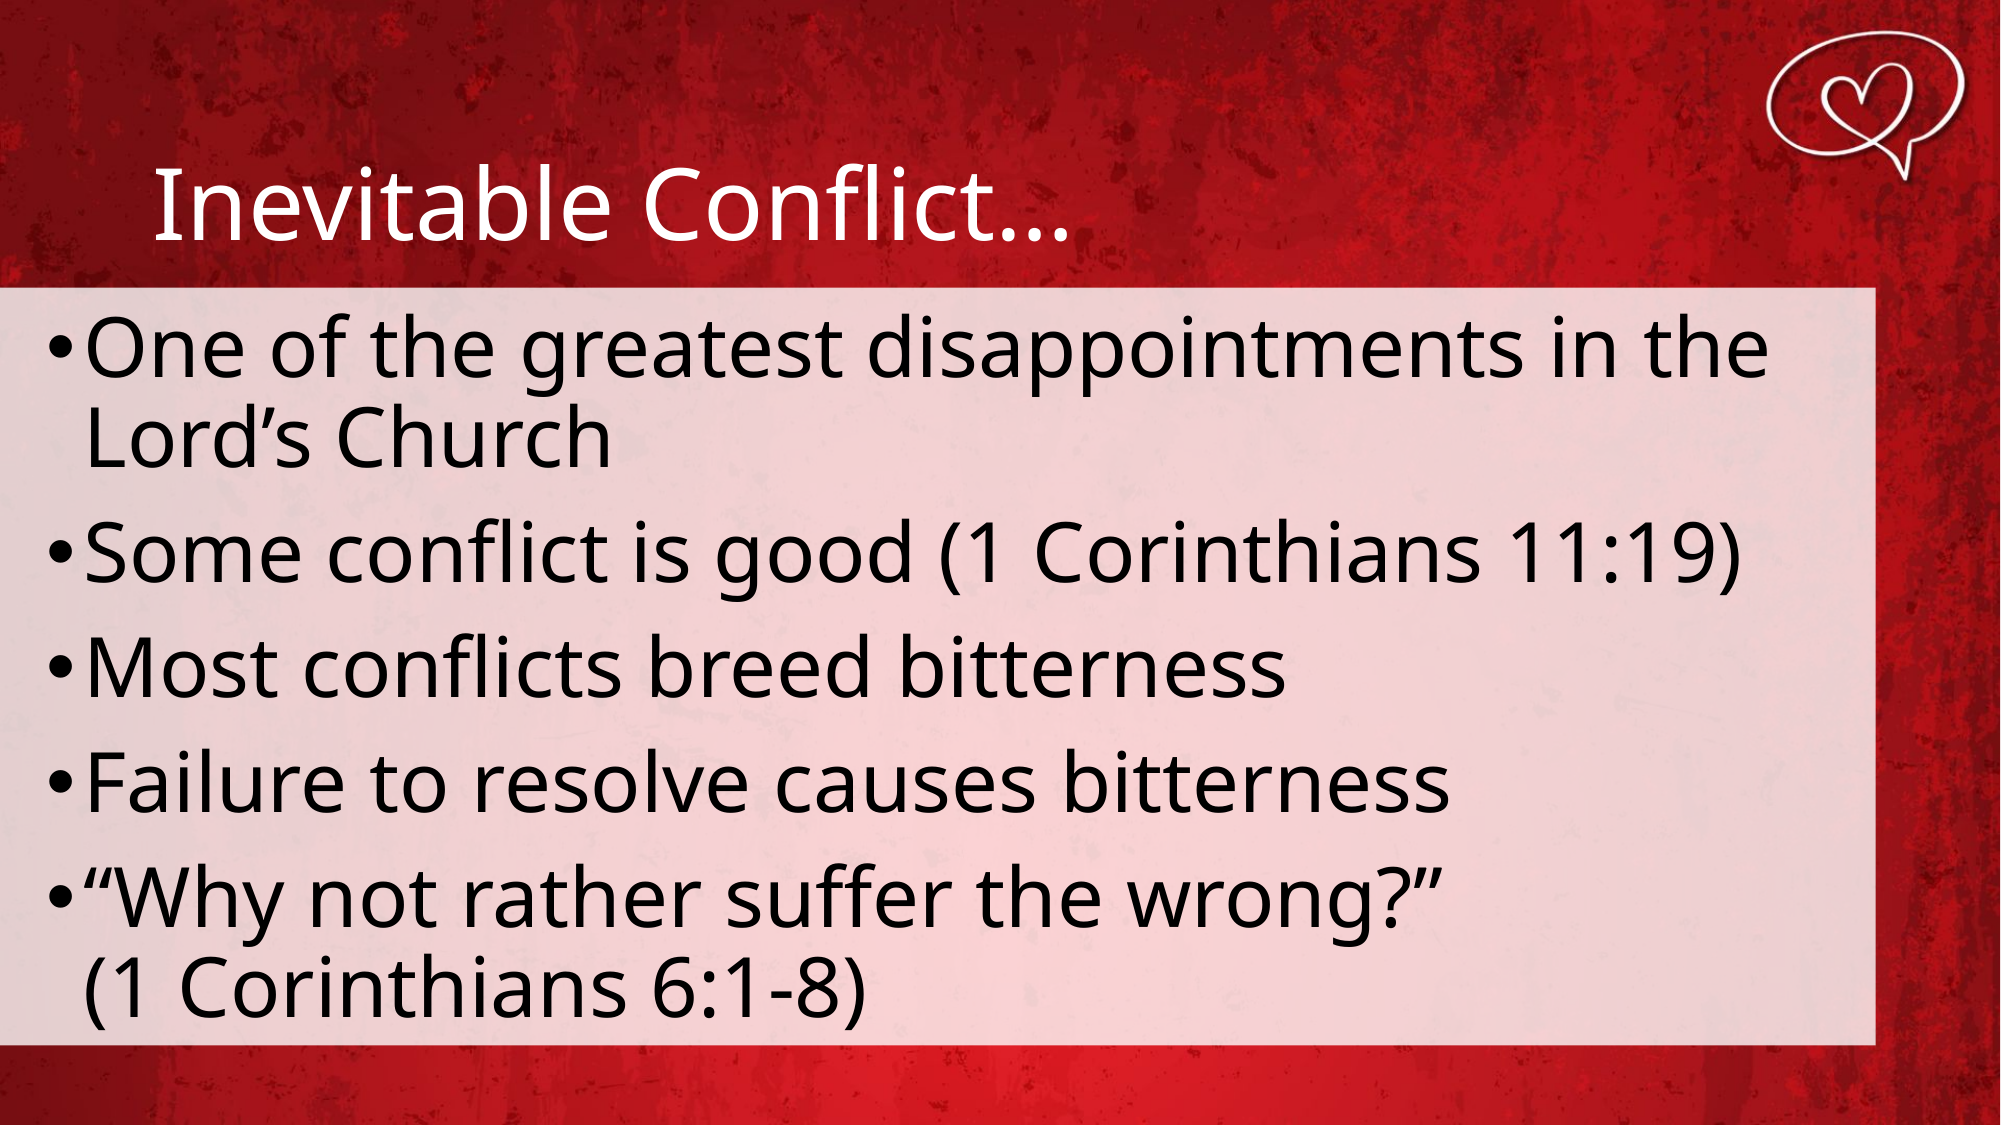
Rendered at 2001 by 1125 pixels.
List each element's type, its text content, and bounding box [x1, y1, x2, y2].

title Inevitable Conflict… [137, 59, 1863, 271]
list One of the greatest disappointments in the Lord’s Church Some conflict is good (1 Corinthians 11:19) Most conflicts breed bitterness Failure to resolve causes bitterness “Why not rather suffer the wrong?” (1 Corinthians 6:1-8) [31, 289, 1842, 1053]
picture [0, 0, 2001, 1125]
